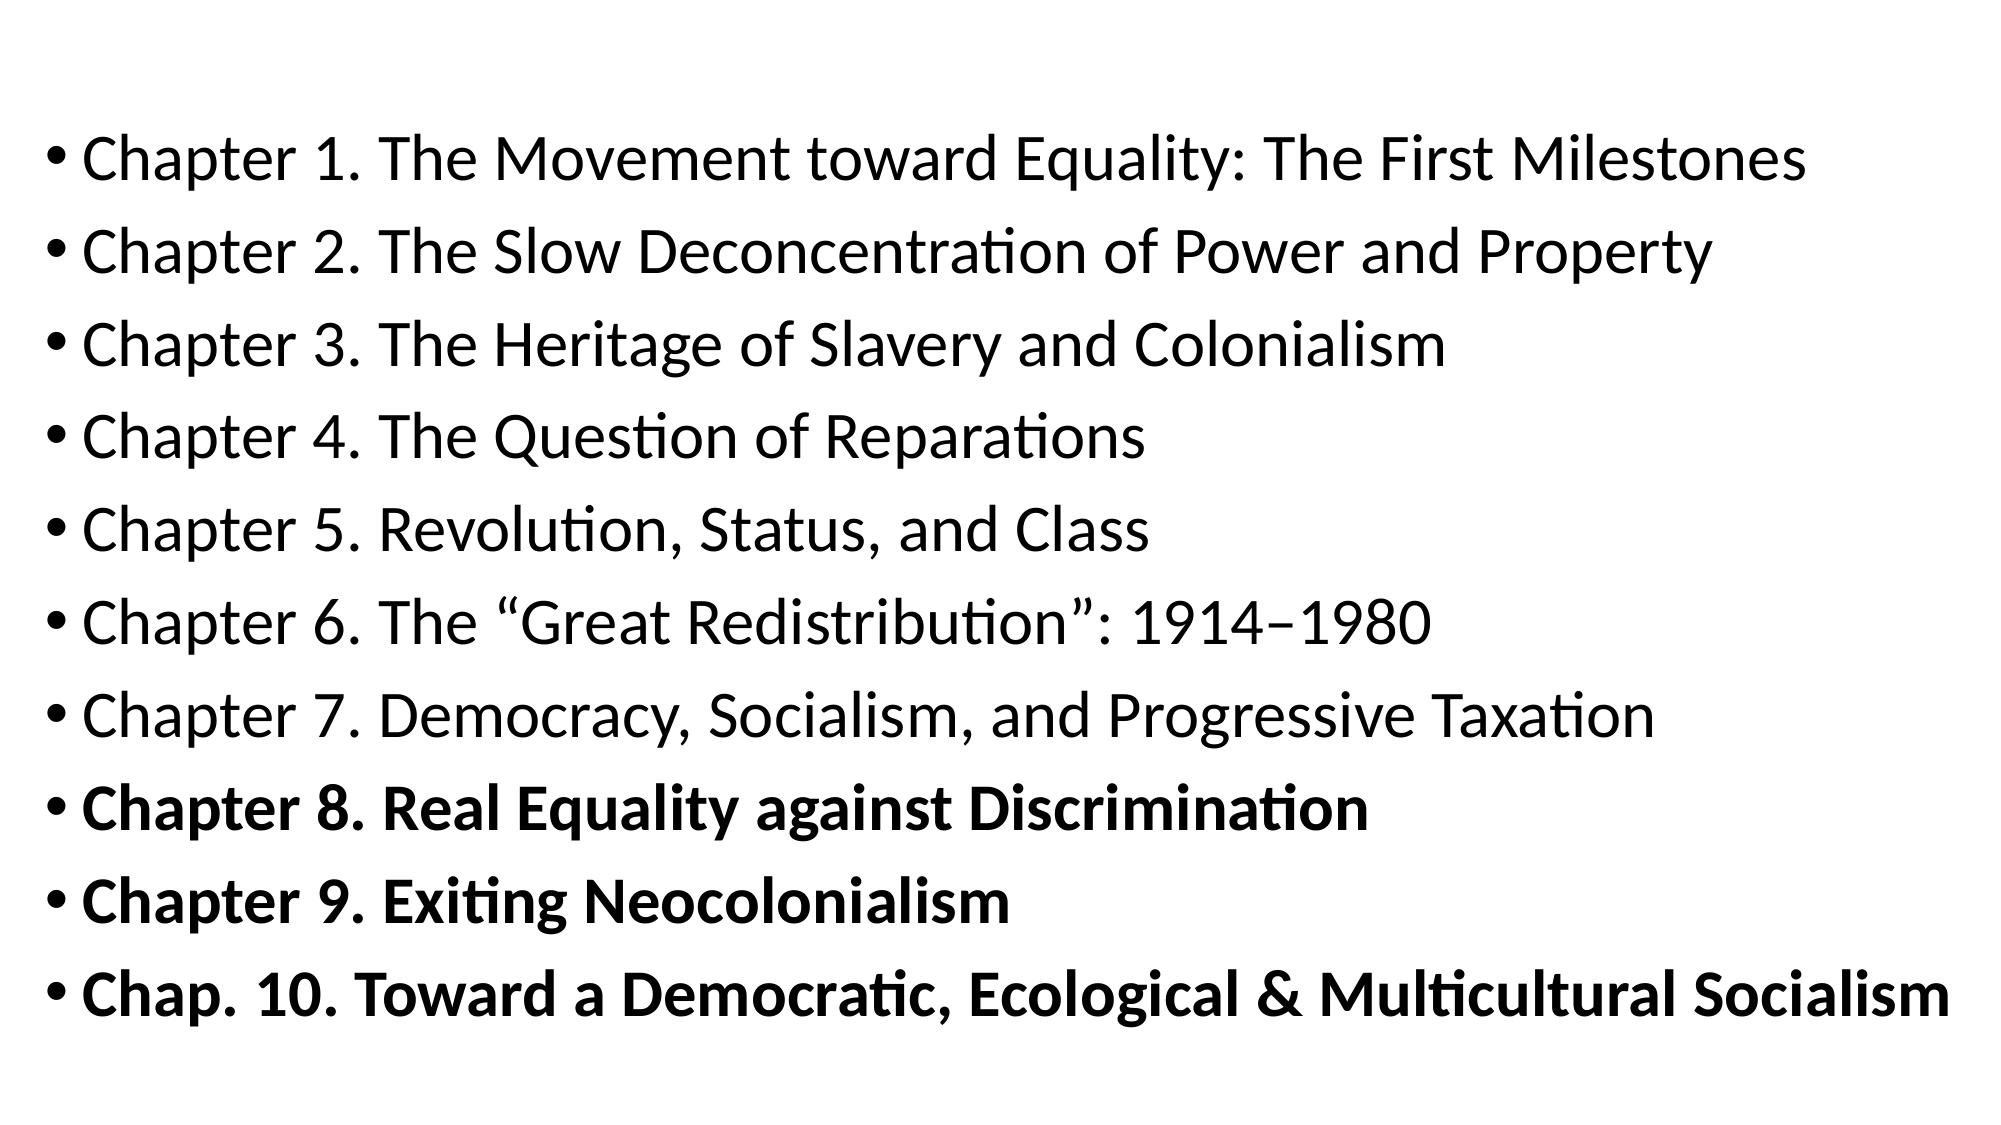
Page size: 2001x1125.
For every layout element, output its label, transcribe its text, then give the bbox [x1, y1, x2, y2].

list Chapter 1. The Movement toward Equality: The First Milestones Chapter 2. The Slow Deconcentration of Power and Property Chapter 3. The Heritage of Slavery and Colonialism Chapter 4. The Question of Reparations Chapter 5. Revolution, Status, and Class Chapter 6. The “Great Redistribution”: 1914–1980 Chapter 7. Democracy, Socialism, and Progressive Taxation Chapter 8. Real Equality against Discrimination Chapter 9. Exiting Neocolonialism Chap. 10. Toward a Democratic, Ecological & Multicultural Socialism [29, 14, 1979, 1094]
